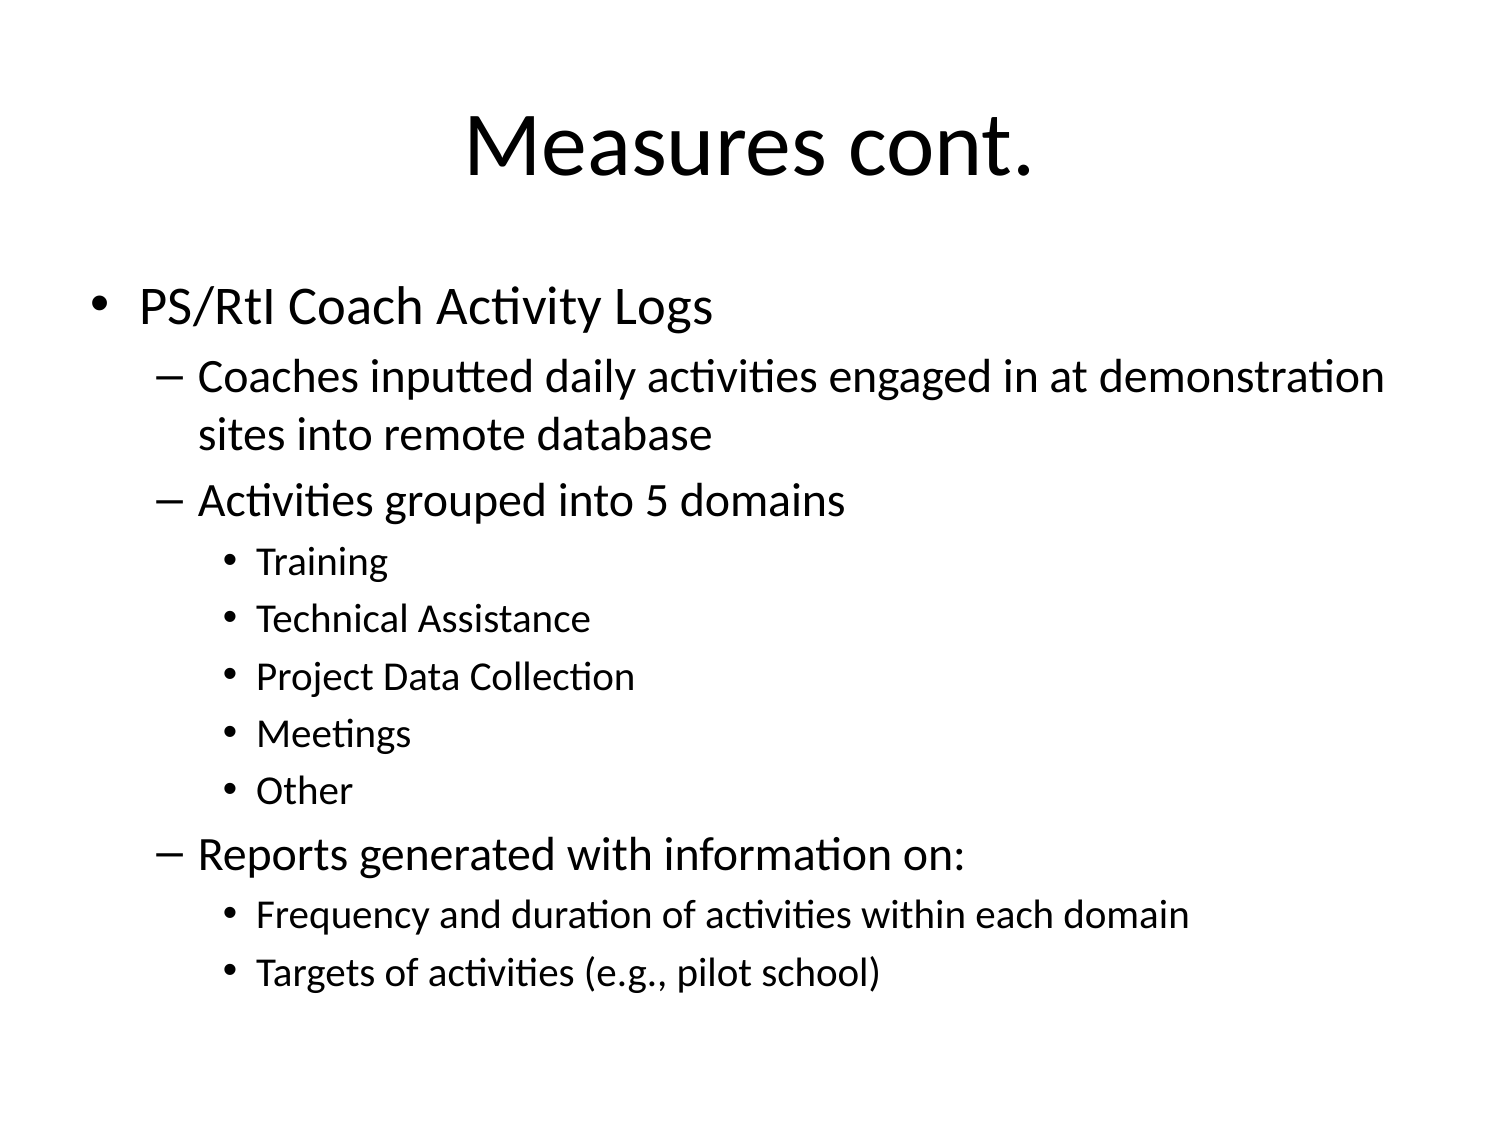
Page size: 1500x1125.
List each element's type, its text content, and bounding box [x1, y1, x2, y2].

title Measures cont. [75, 45, 1425, 233]
list PS/RtI Coach Activity Logs Coaches inputted daily activities engaged in at demonstration sites into remote database Activities grouped into 5 domains Training Technical Assistance Project Data Collection Meetings Other Reports generated with information on: Frequency and duration of activities within each domain Targets of activities (e.g., pilot school) [75, 262, 1425, 1005]
